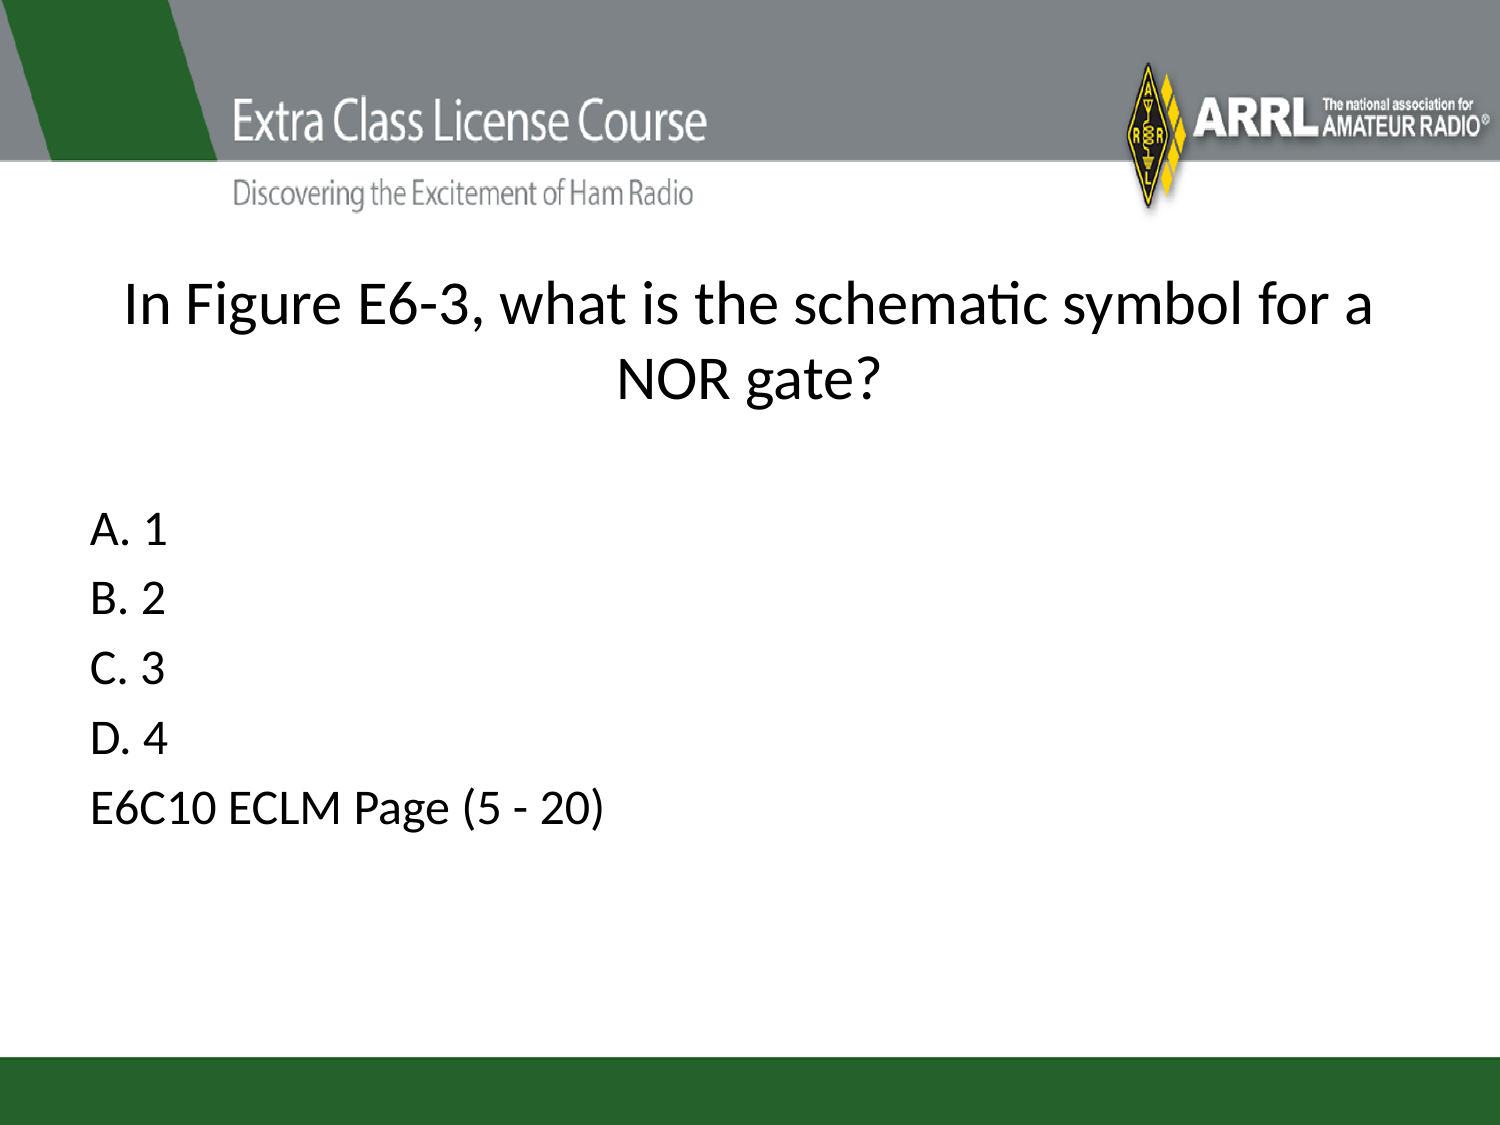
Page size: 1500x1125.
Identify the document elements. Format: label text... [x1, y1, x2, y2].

list A. 1 B. 2 C. 3 D. 4 E6C10 ECLM Page (5 - 20) [75, 487, 1425, 1005]
picture [0, 0, 1500, 1125]
title In Figure E6-3, what is the schematic symbol for a NOR gate? [75, 254, 1425, 435]
